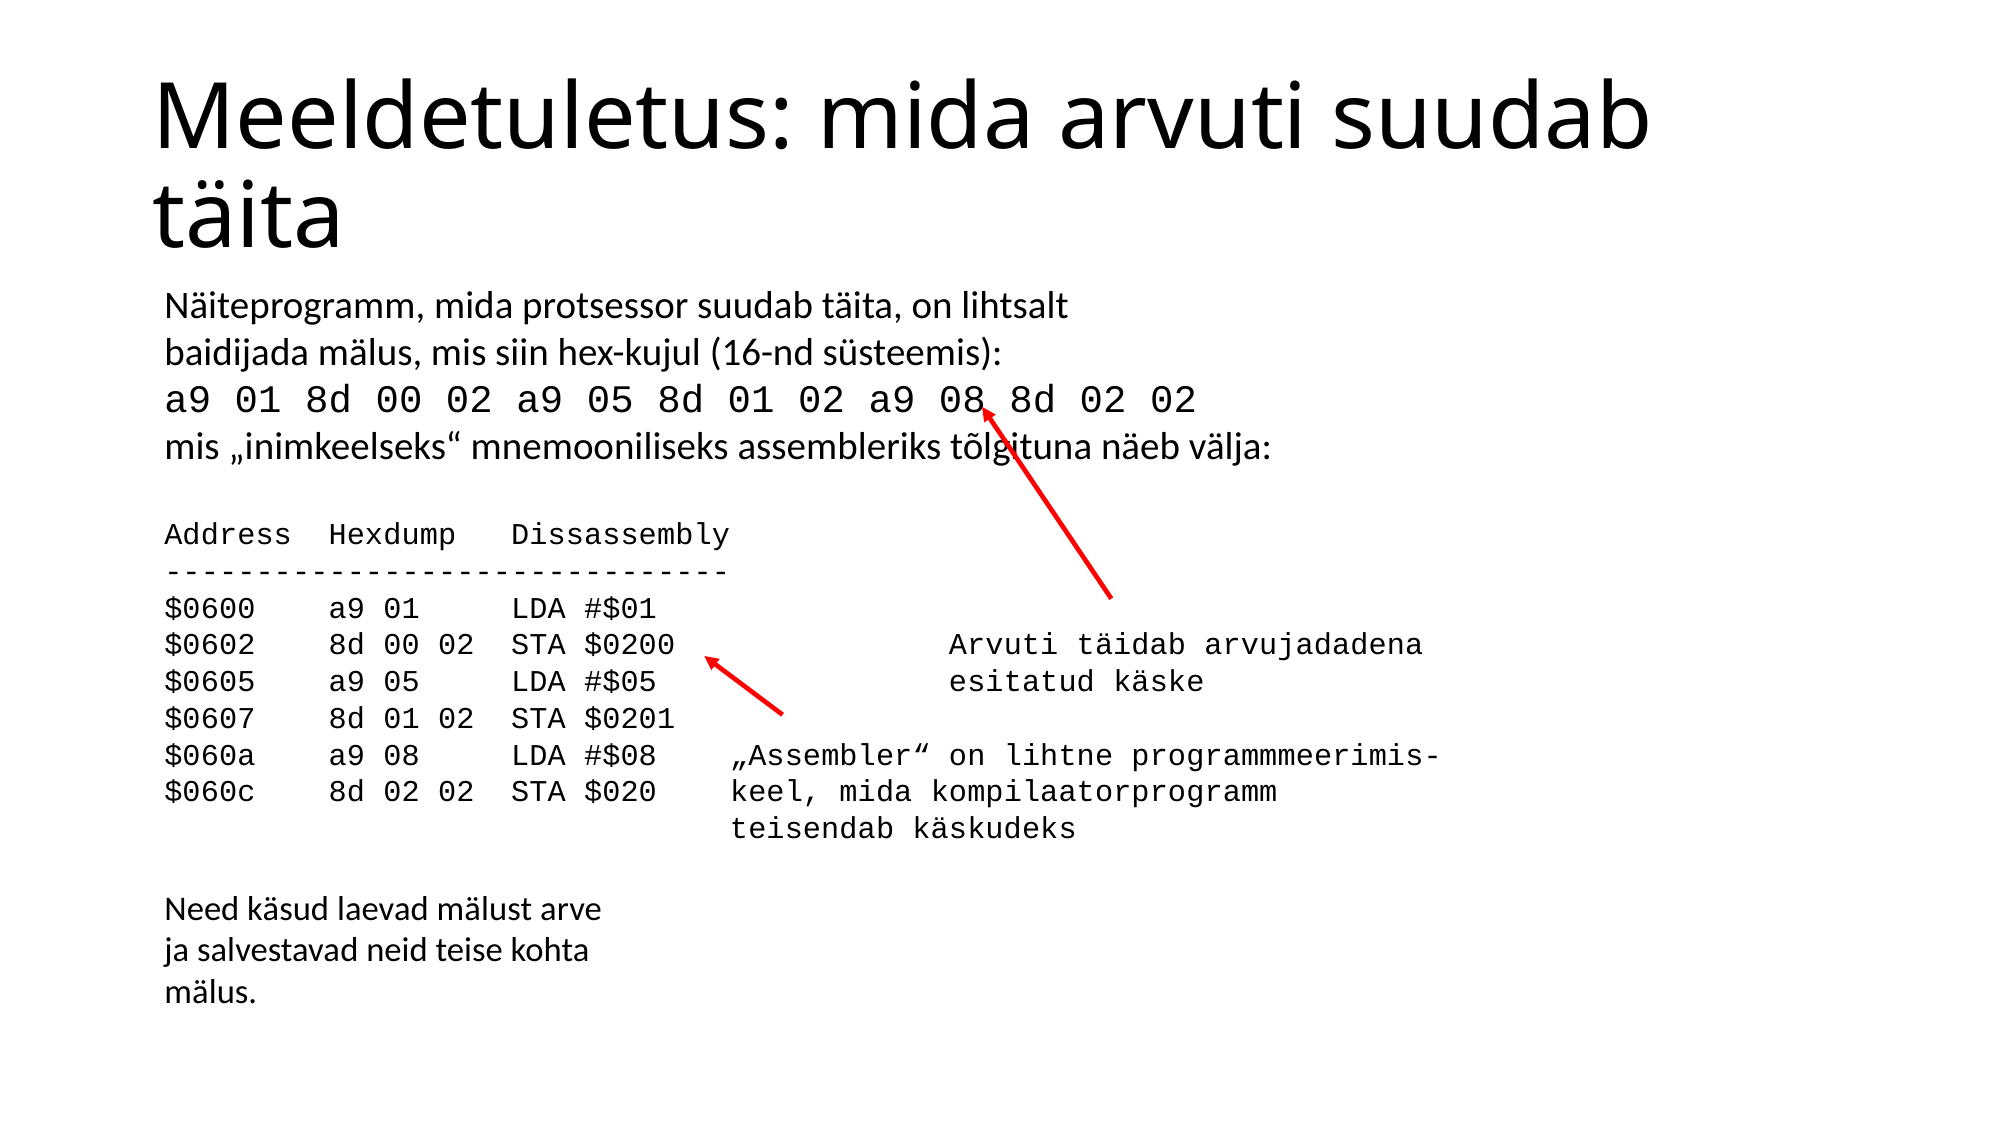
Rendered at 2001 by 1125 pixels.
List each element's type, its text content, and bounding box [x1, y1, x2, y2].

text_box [982, 406, 1112, 599]
text_box [906, 554, 1112, 743]
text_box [704, 656, 783, 715]
title Meeldetuletus: mida arvuti suudab täita [137, 59, 1863, 278]
list Näiteprogramm, mida protsessor suudab täita, on lihtsalt baidijada mälus, mis siin hex-kujul (16-nd süsteemis): a9 01 8d 00 02 a9 05 8d 01 02 a9 08 8d 02 02 mis „inimkeelseks“ mnemooniliseks assembleriks tõlgituna näeb välja: Address Hexdump Dissassembly ------------------------------- $0600 a9 01 LDA #$01 $0602 8d 00 02 STA $0200 Arvuti täidab arvujadadena $0605 a9 05 LDA #$05 esitatud käske $0607 8d 01 02 STA $0201 $060a a9 08 LDA #$08 „Assembler“ on lihtne programmmeerimis- $060c 8d 02 02 STA $020 keel, mida kompilaatorprogramm teisendab käskudeks Need käsud laevad mälust arve ja salvestavad neid teise kohta mälus. [149, 277, 1500, 1020]
